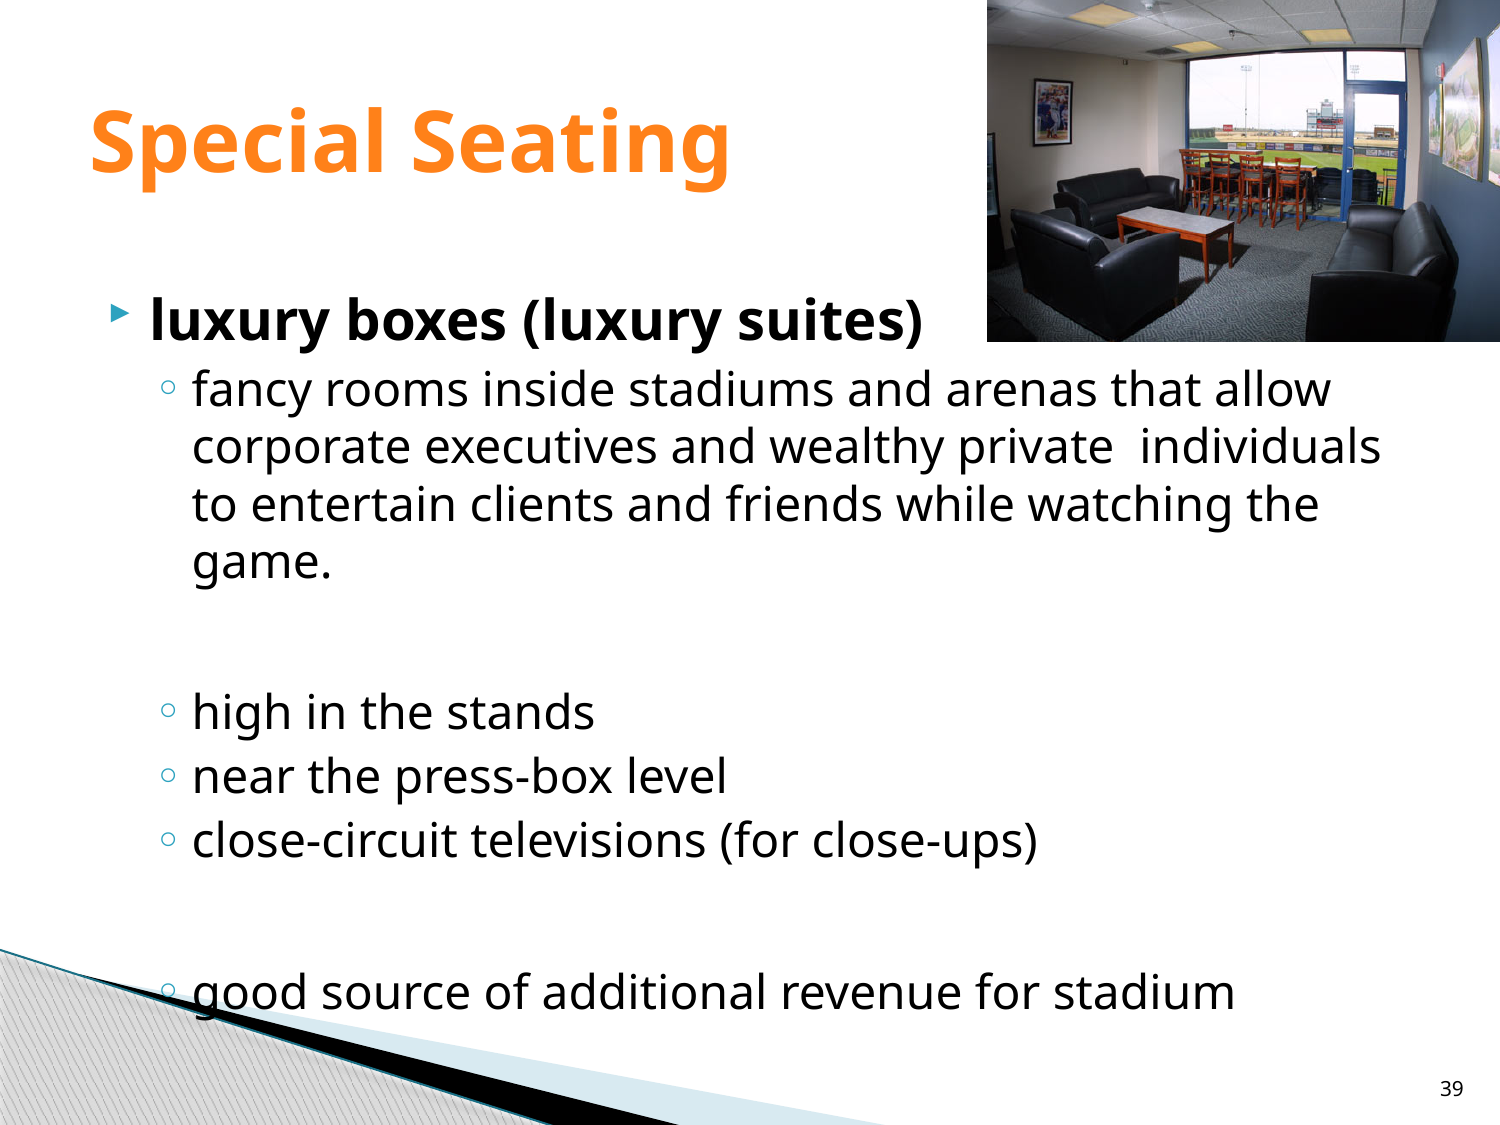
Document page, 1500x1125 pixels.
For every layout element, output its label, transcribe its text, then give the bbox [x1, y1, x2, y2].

picture [987, 0, 1500, 342]
slide_number 39 [1418, 1051, 1479, 1112]
list luxury boxes (luxury suites) fancy rooms inside stadiums and arenas that allow corporate executives and wealthy private individuals to entertain clients and friends while watching the game. high in the stands near the press-box level close-circuit televisions (for close-ups) good source of additional revenue for stadium [75, 276, 1412, 1000]
title Special Seating [75, 45, 981, 233]
